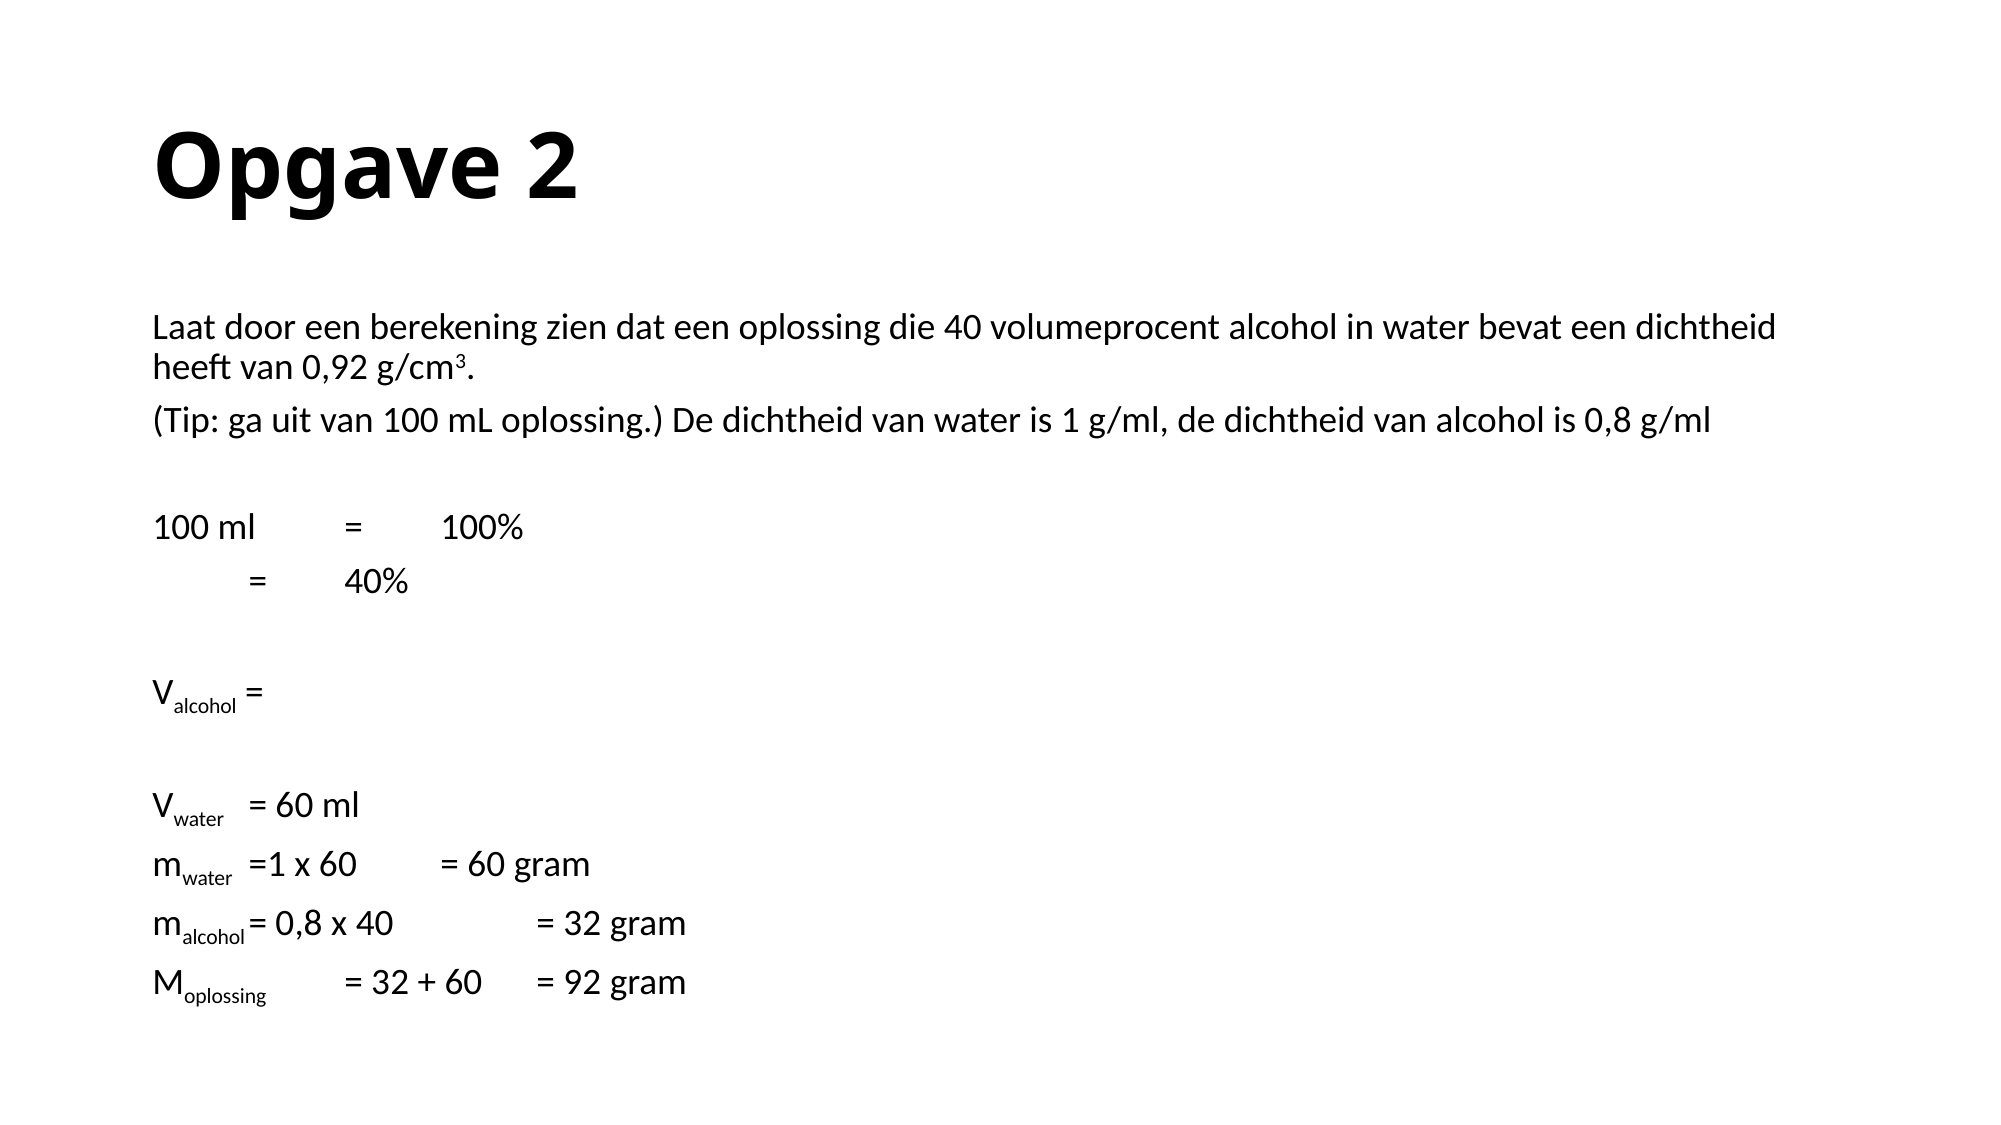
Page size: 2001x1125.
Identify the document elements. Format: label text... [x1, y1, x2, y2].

title Opgave 2 [137, 59, 1863, 278]
